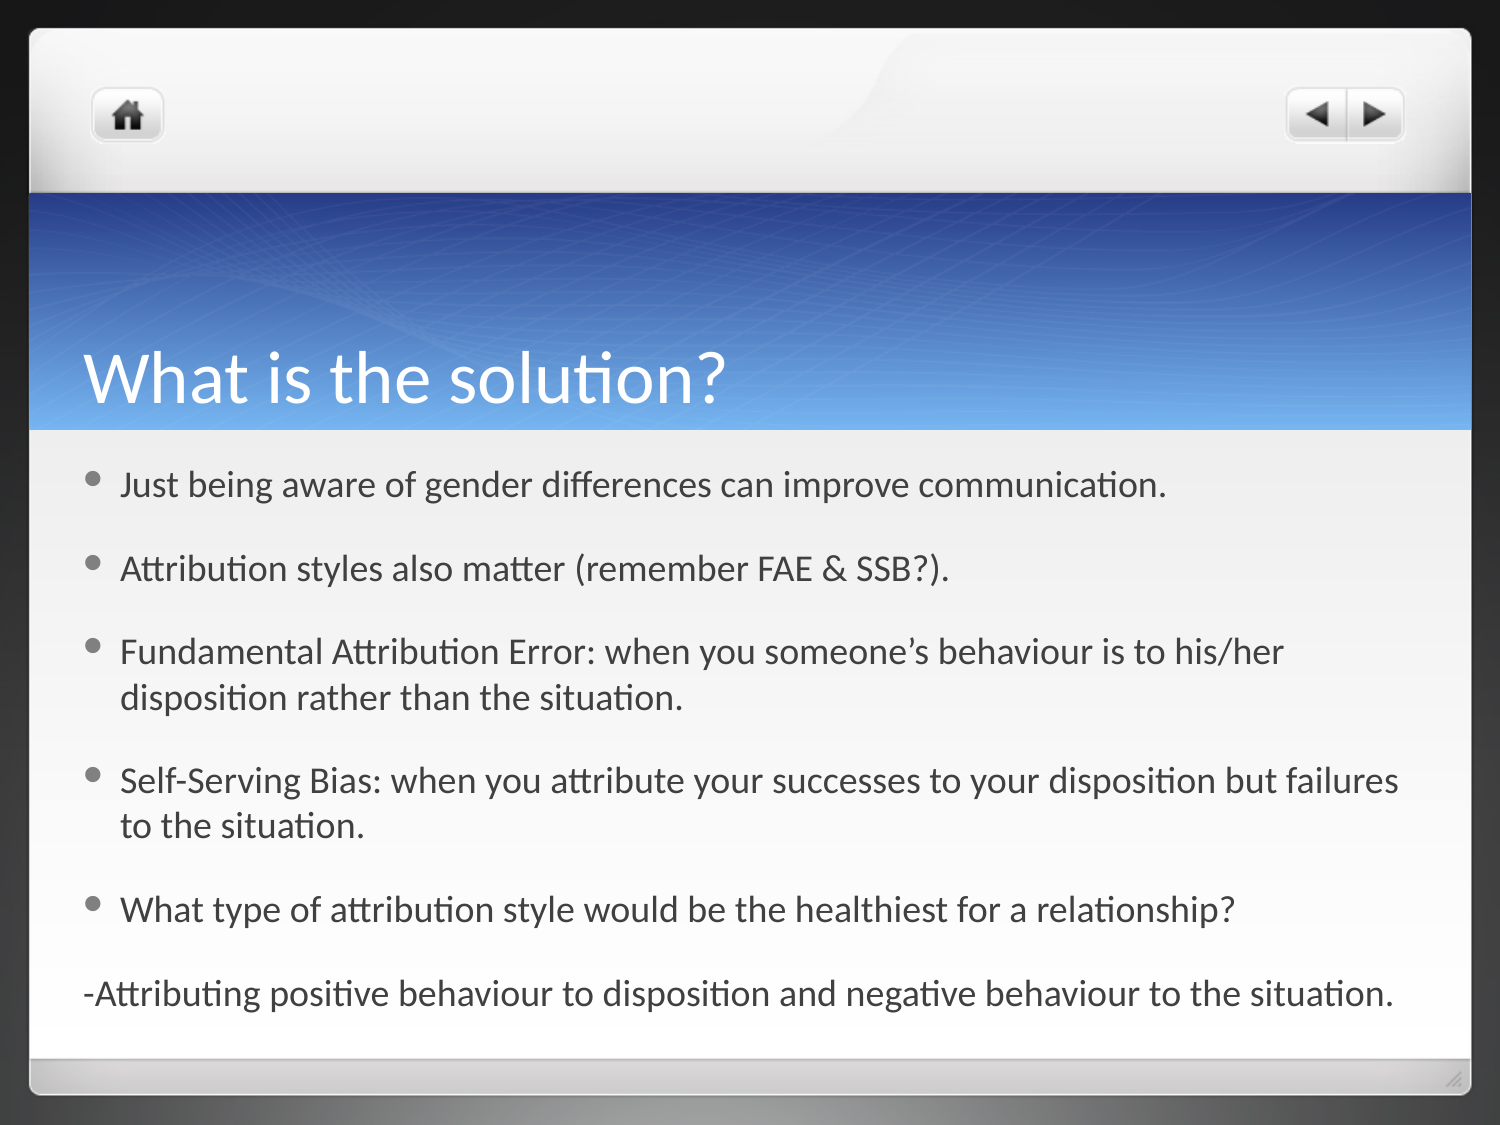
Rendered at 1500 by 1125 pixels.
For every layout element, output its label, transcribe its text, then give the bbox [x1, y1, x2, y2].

list Just being aware of gender differences can improve communication. Attribution styles also matter (remember FAE & SSB?). Fundamental Attribution Error: when you someone’s behaviour is to his/her disposition rather than the situation. Self-Serving Bias: when you attribute your successes to your disposition but failures to the situation. What type of attribution style would be the healthiest for a relationship? -Attributing positive behaviour to disposition and negative behaviour to the situation. [68, 452, 1432, 1025]
picture [0, 0, 1500, 1125]
title What is the solution? [68, 238, 1432, 427]
